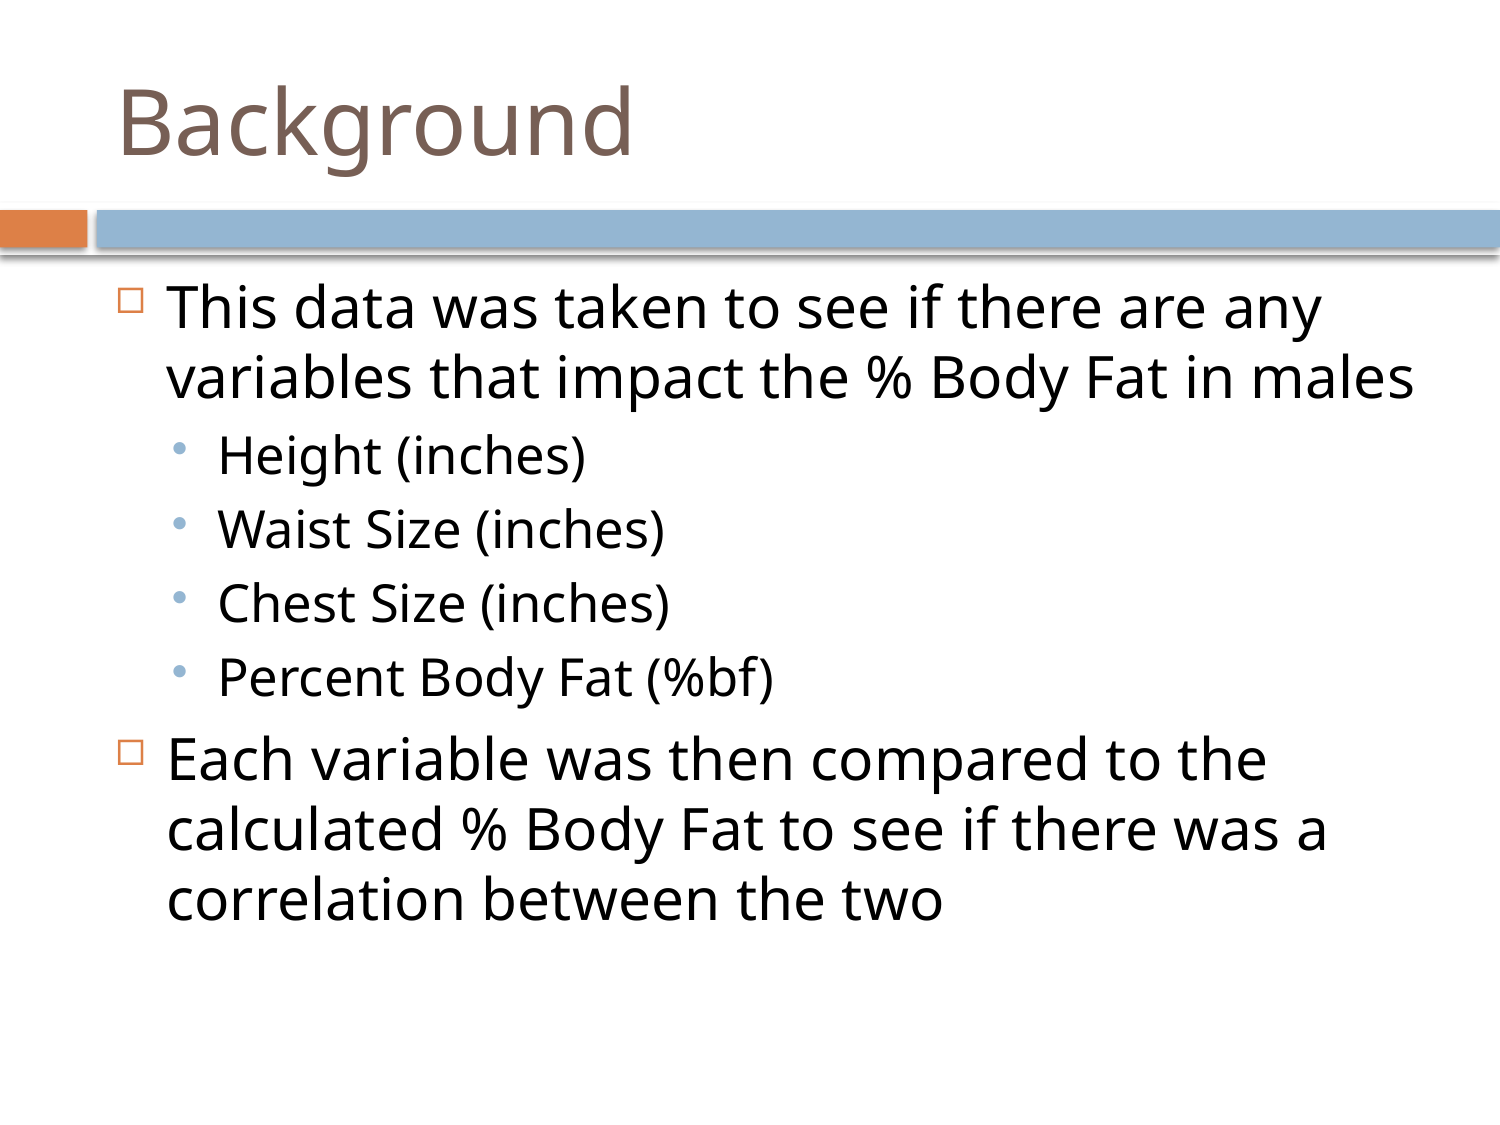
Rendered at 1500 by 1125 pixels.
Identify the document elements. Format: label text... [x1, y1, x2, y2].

title Background [100, 37, 1438, 200]
list This data was taken to see if there are any variables that impact the % Body Fat in males Height (inches) Waist Size (inches) Chest Size (inches) Percent Body Fat (%bf) Each variable was then compared to the calculated % Body Fat to see if there was a correlation between the two [100, 262, 1438, 1000]
